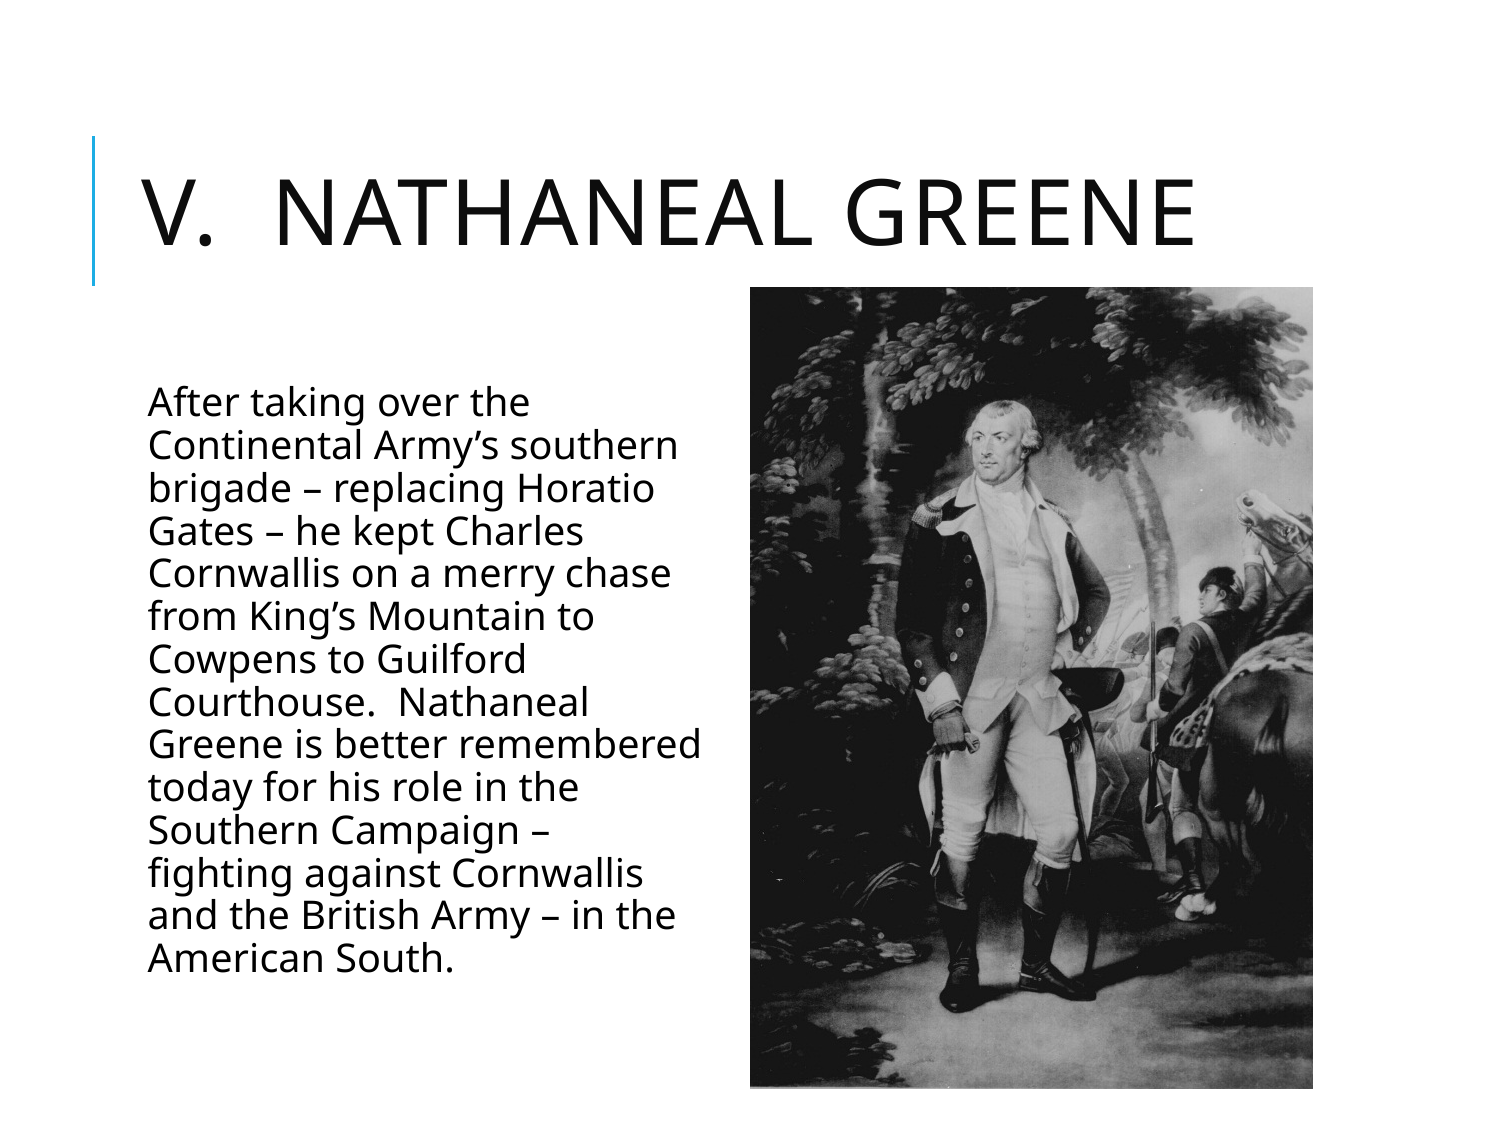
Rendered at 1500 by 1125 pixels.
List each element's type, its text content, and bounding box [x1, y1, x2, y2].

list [749, 287, 1313, 1090]
title V. Nathaneal Greene [126, 96, 1322, 342]
list After taking over the Continental Army’s southern brigade – replacing Horatio Gates – he kept Charles Cornwallis on a merry chase from King’s Mountain to Cowpens to Guilford Courthouse. Nathaneal Greene is better remembered today for his role in the Southern Campaign – fighting against Cornwallis and the British Army – in the American South. [126, 375, 711, 1035]
